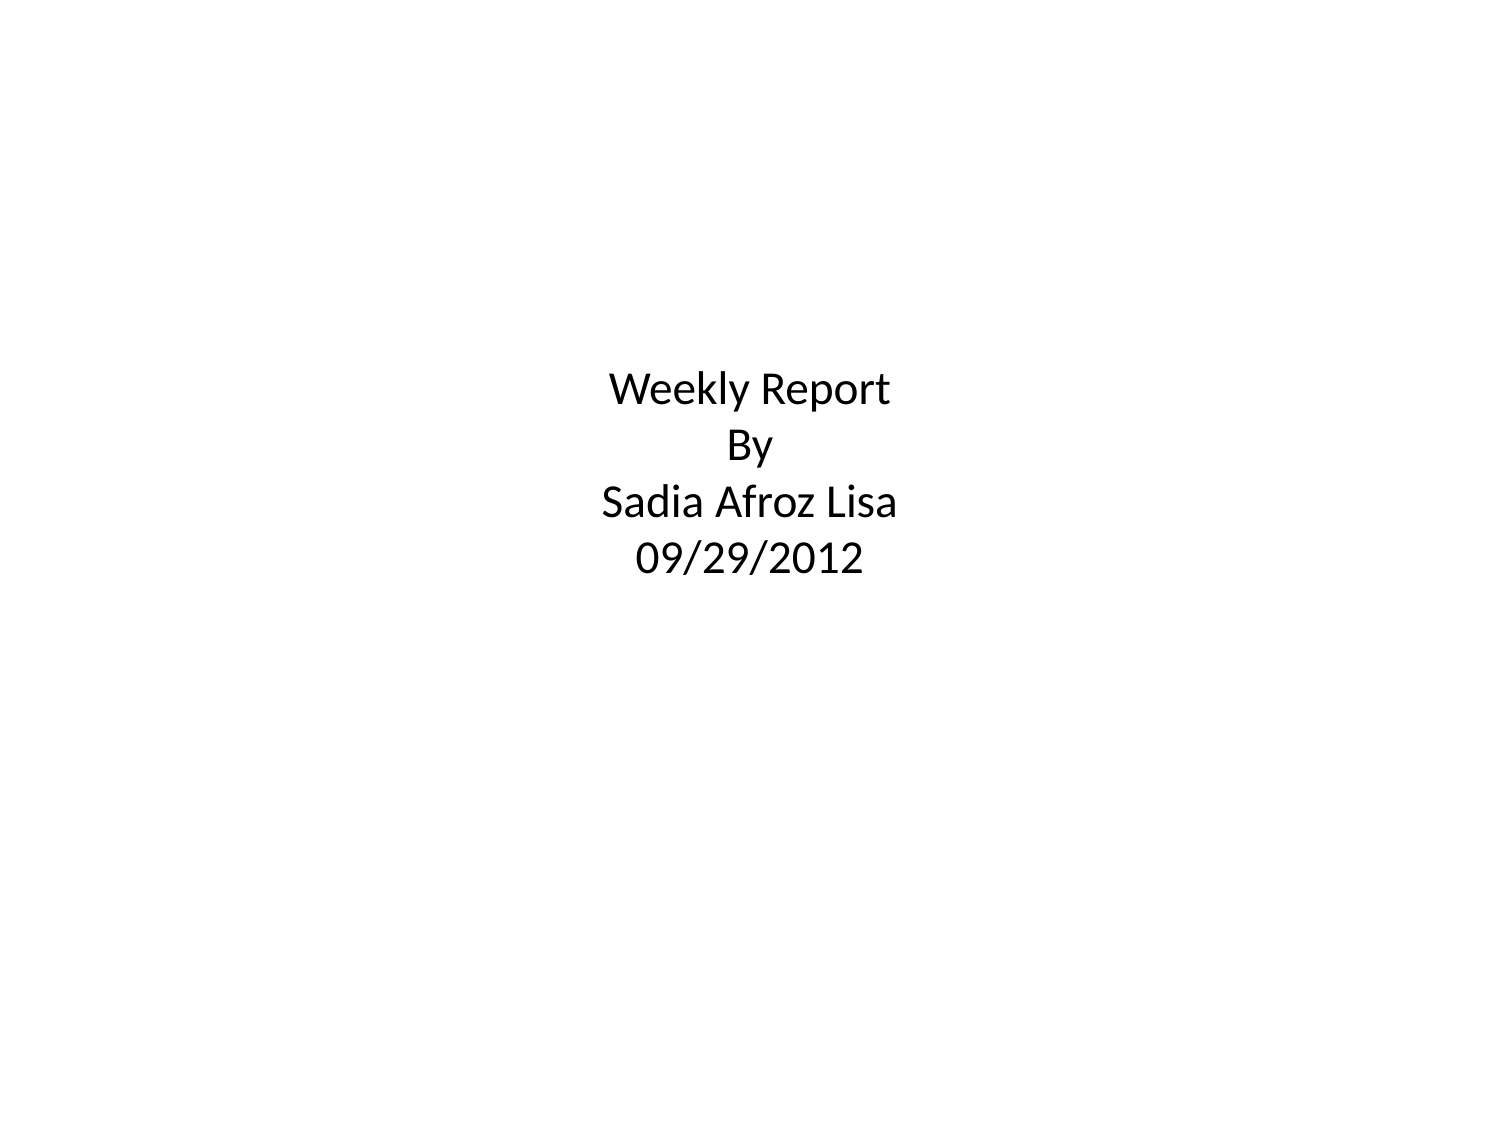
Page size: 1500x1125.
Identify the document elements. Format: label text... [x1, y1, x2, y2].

title Weekly Report By Sadia Afroz Lisa 09/29/2012 [112, 349, 1388, 591]
